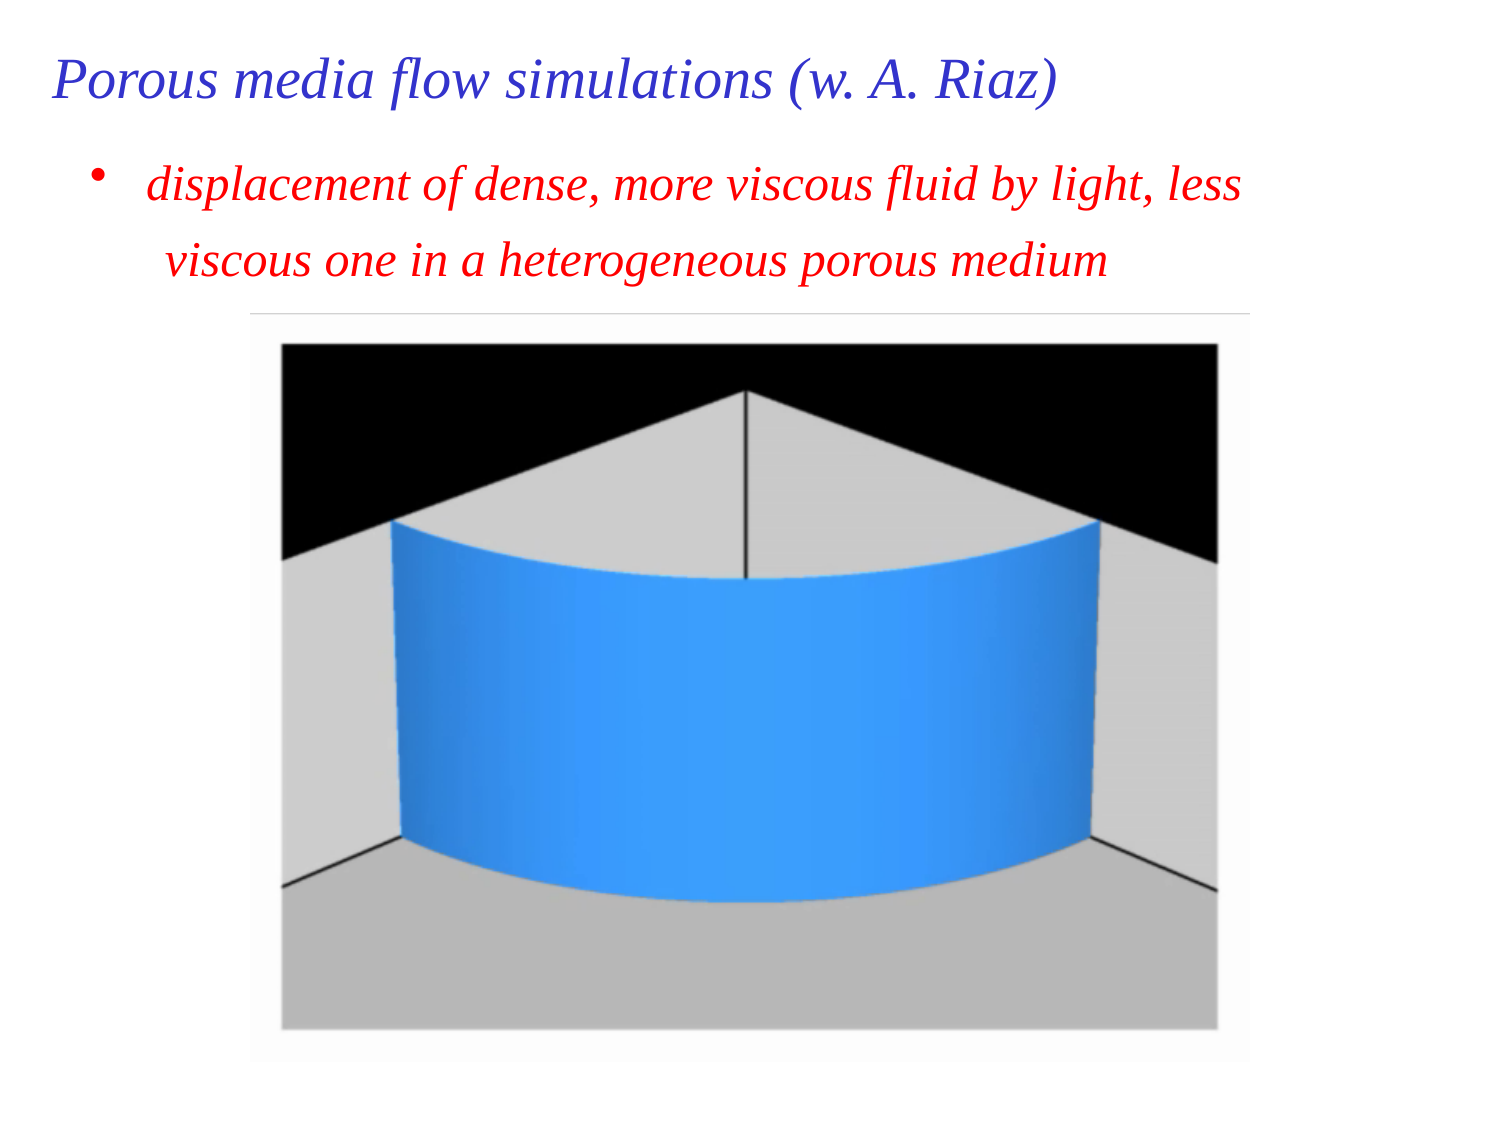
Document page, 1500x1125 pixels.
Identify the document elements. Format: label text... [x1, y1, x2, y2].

text_box displacement of dense, more viscous fluid by light, less viscous one in a heterogeneous porous medium [74, 137, 1413, 975]
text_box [249, 312, 1251, 1063]
text_box Porous media flow simulations (w. A. Riaz) [37, 24, 1500, 125]
